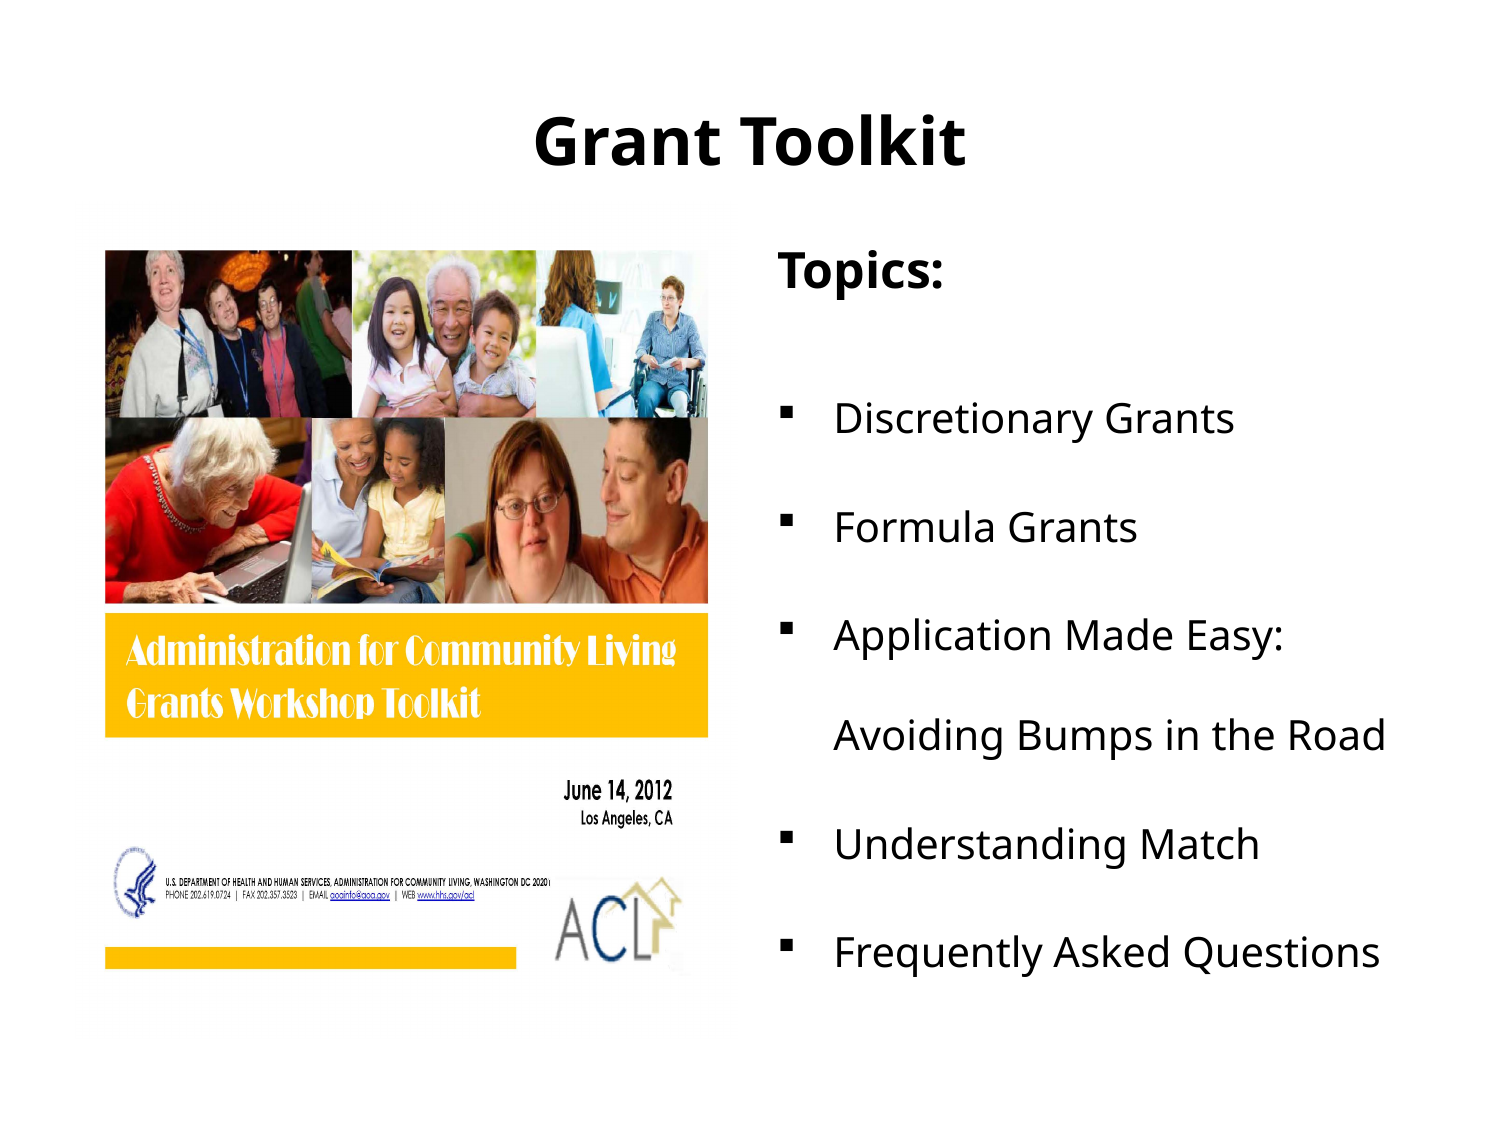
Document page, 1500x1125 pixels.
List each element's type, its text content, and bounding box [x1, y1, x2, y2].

list Topics: [761, 201, 1426, 307]
list Discretionary Grants Formula Grants Application Made Easy: Avoiding Bumps in the Road Understanding Match Frequently Asked Questions [761, 334, 1426, 984]
picture [74, 201, 738, 1039]
title Grant Toolkit [74, 44, 1426, 233]
